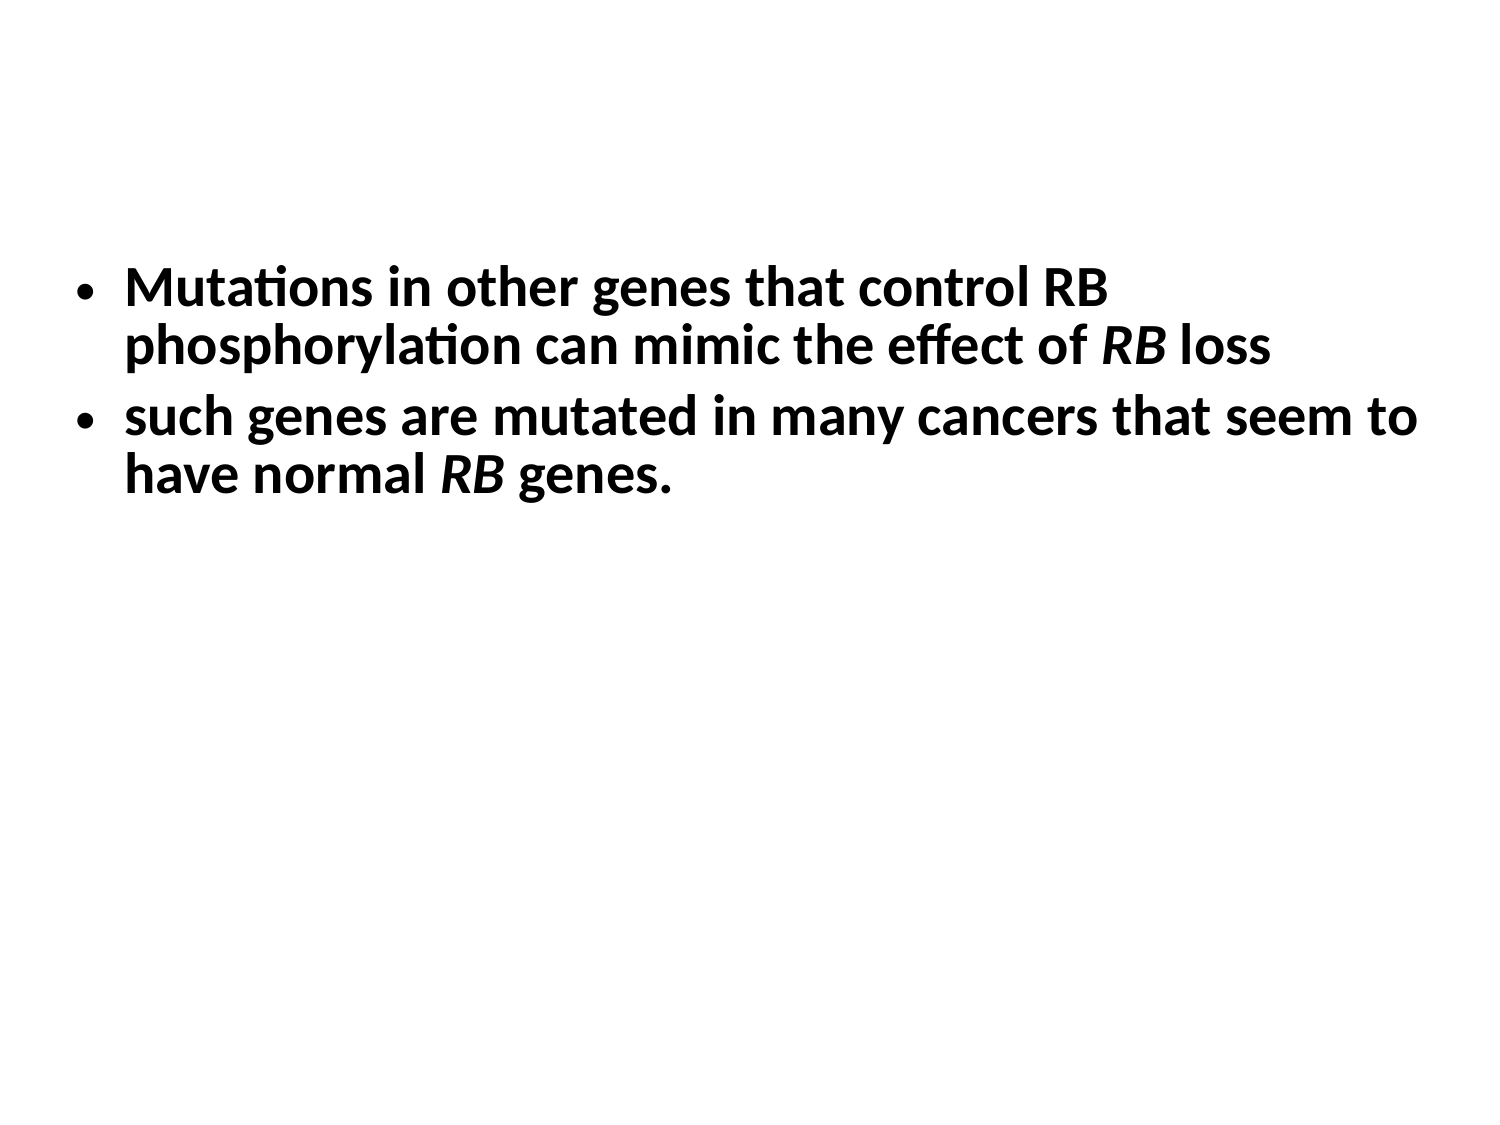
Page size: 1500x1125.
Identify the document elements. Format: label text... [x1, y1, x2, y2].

list Mutations in other genes that control RB phosphorylation can mimic the effect of RB loss such genes are mutated in many cancers that seem to have normal RB genes. [75, 262, 1425, 1005]
